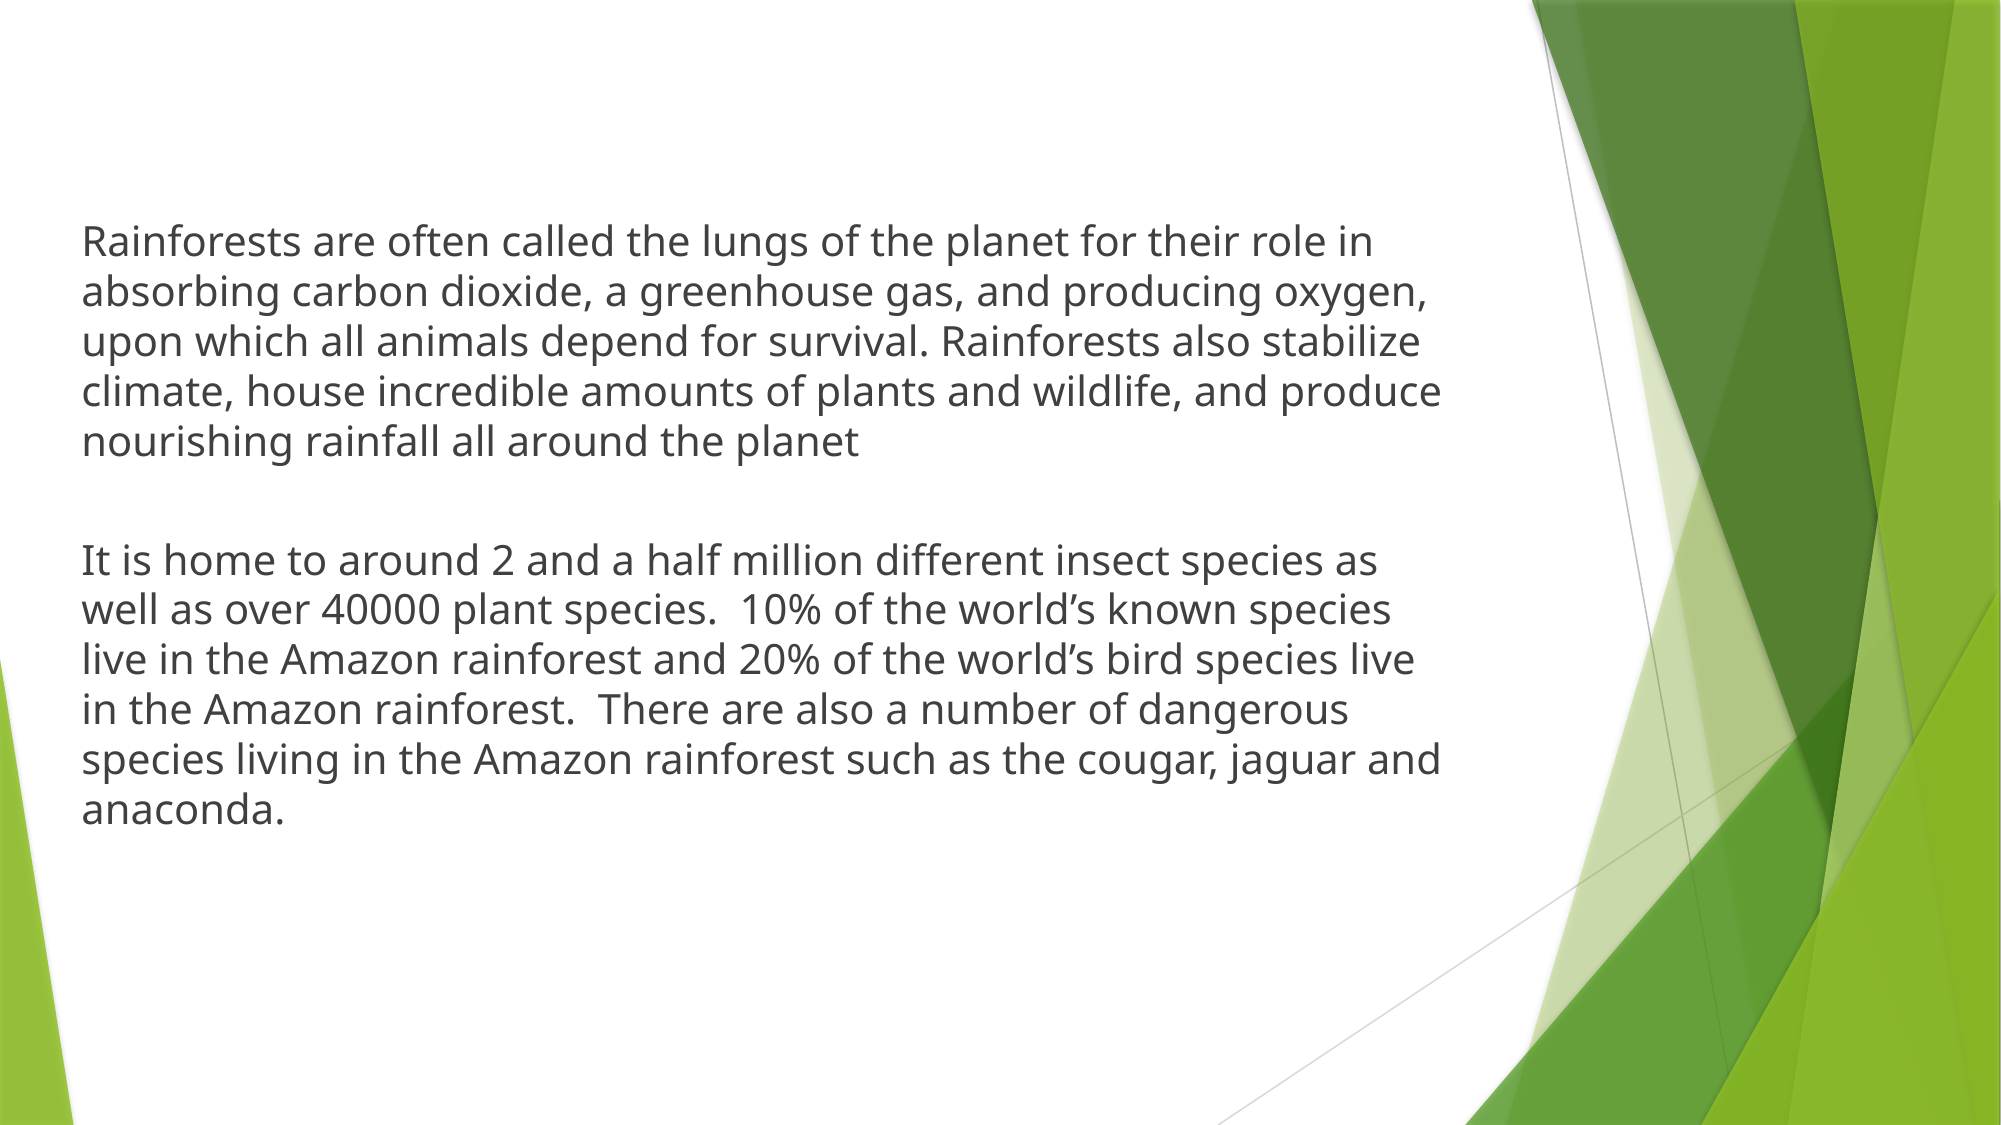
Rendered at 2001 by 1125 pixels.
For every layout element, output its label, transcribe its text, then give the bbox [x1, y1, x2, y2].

list Rainforests are often called the lungs of the planet for their role in absorbing carbon dioxide, a greenhouse gas, and producing oxygen, upon which all animals depend for survival. Rainforests also stabilize climate, house incredible amounts of plants and wildlife, and produce nourishing rainfall all around the planet It is home to around 2 and a half million different insect species as well as over 40000 plant species. 10% of the world’s known species live in the Amazon rainforest and 20% of the world’s bird species live in the Amazon rainforest. There are also a number of dangerous species living in the Amazon rainforest such as the cougar, jaguar and anaconda. [66, 207, 1477, 844]
